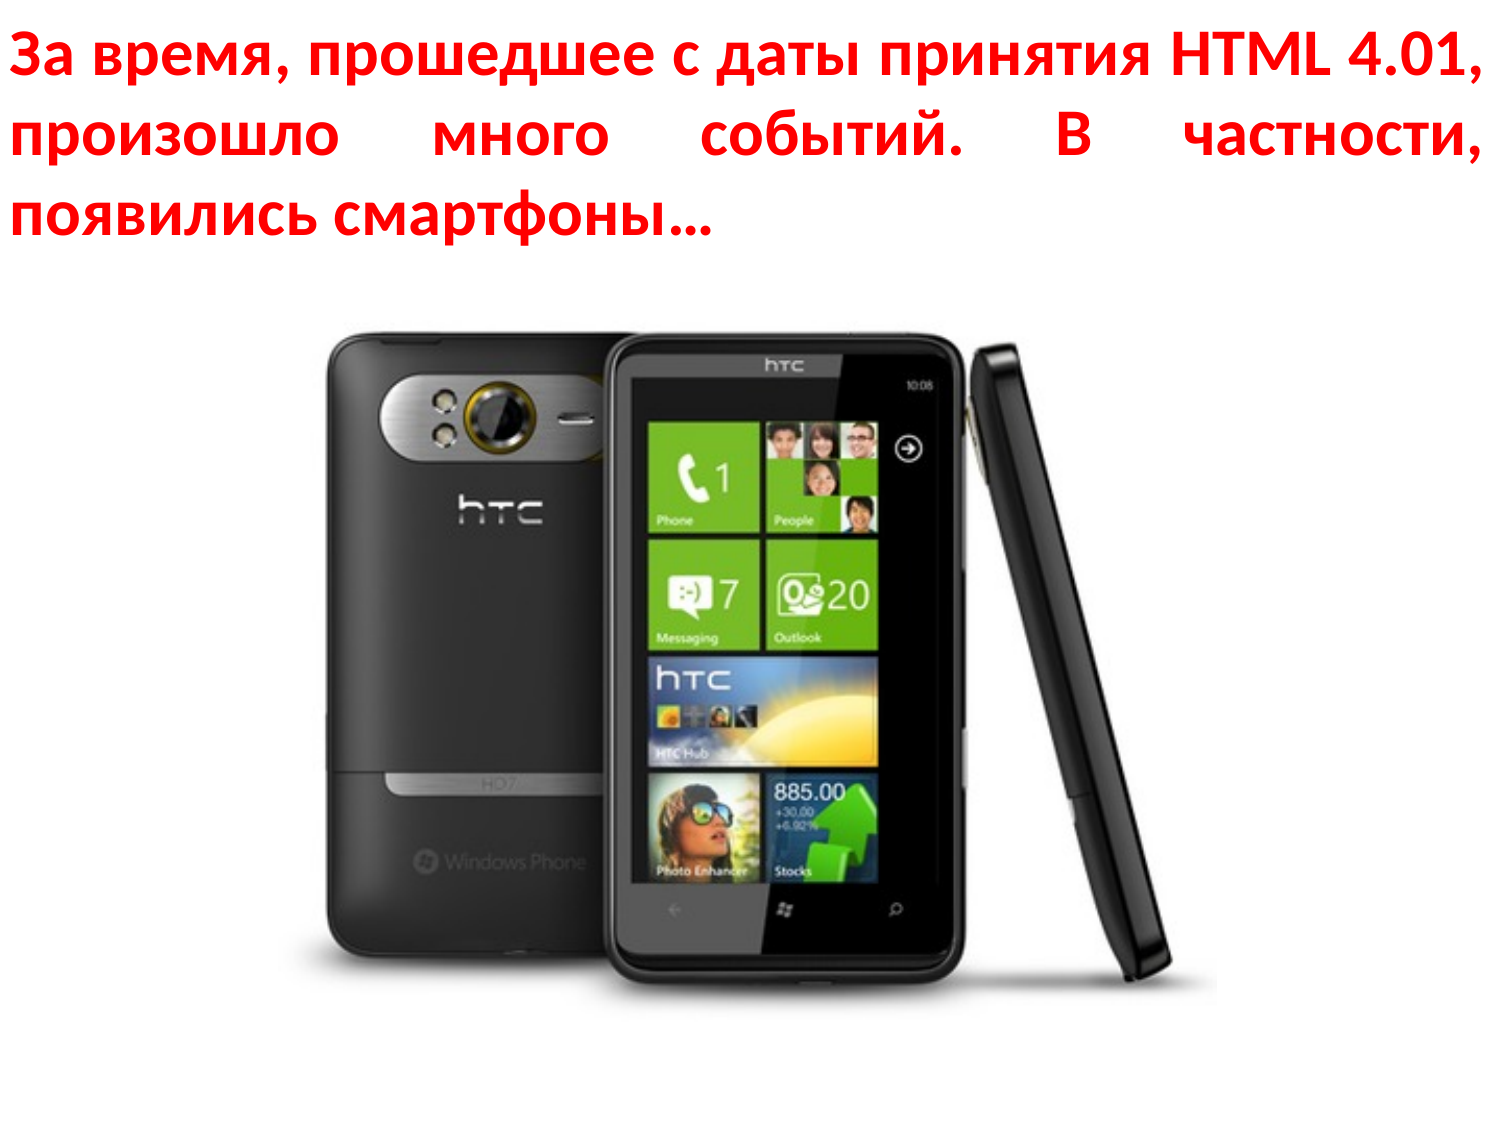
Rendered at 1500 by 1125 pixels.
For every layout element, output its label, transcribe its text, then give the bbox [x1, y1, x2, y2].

text_box За время, прошедшее с даты принятия HTML 4.01, произошло много событий. В частности, появились смартфоны… [0, 1, 1500, 256]
picture [278, 188, 1217, 1125]
